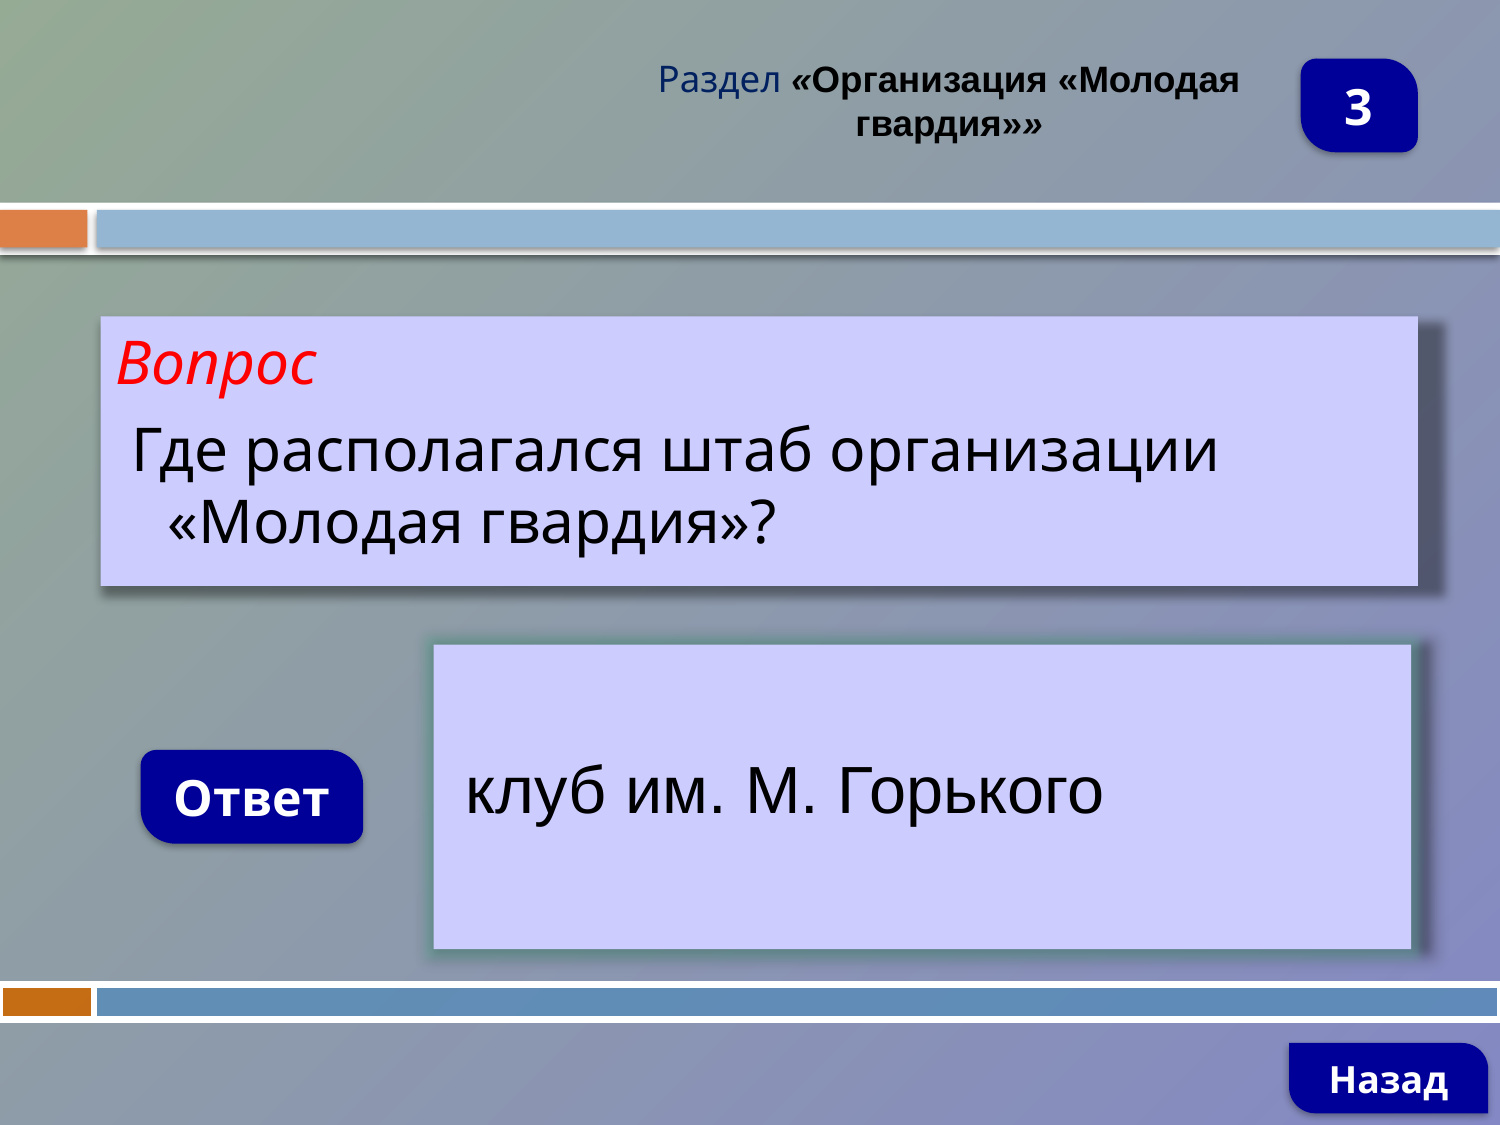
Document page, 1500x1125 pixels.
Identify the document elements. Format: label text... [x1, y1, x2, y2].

text_box Ответ [140, 749, 364, 844]
text_box Назад [1289, 1042, 1489, 1114]
text_box 3 [1300, 58, 1418, 153]
text_box клуб им. М. Горького [433, 644, 1412, 950]
text_box Раздел «Организация «Молодая гвардия»» [632, 46, 1266, 153]
text_box [92, 983, 1500, 1021]
list Вопрос Где располагался штаб организации «Молодая гвардия»? [100, 316, 1419, 587]
text_box [0, 983, 92, 1021]
